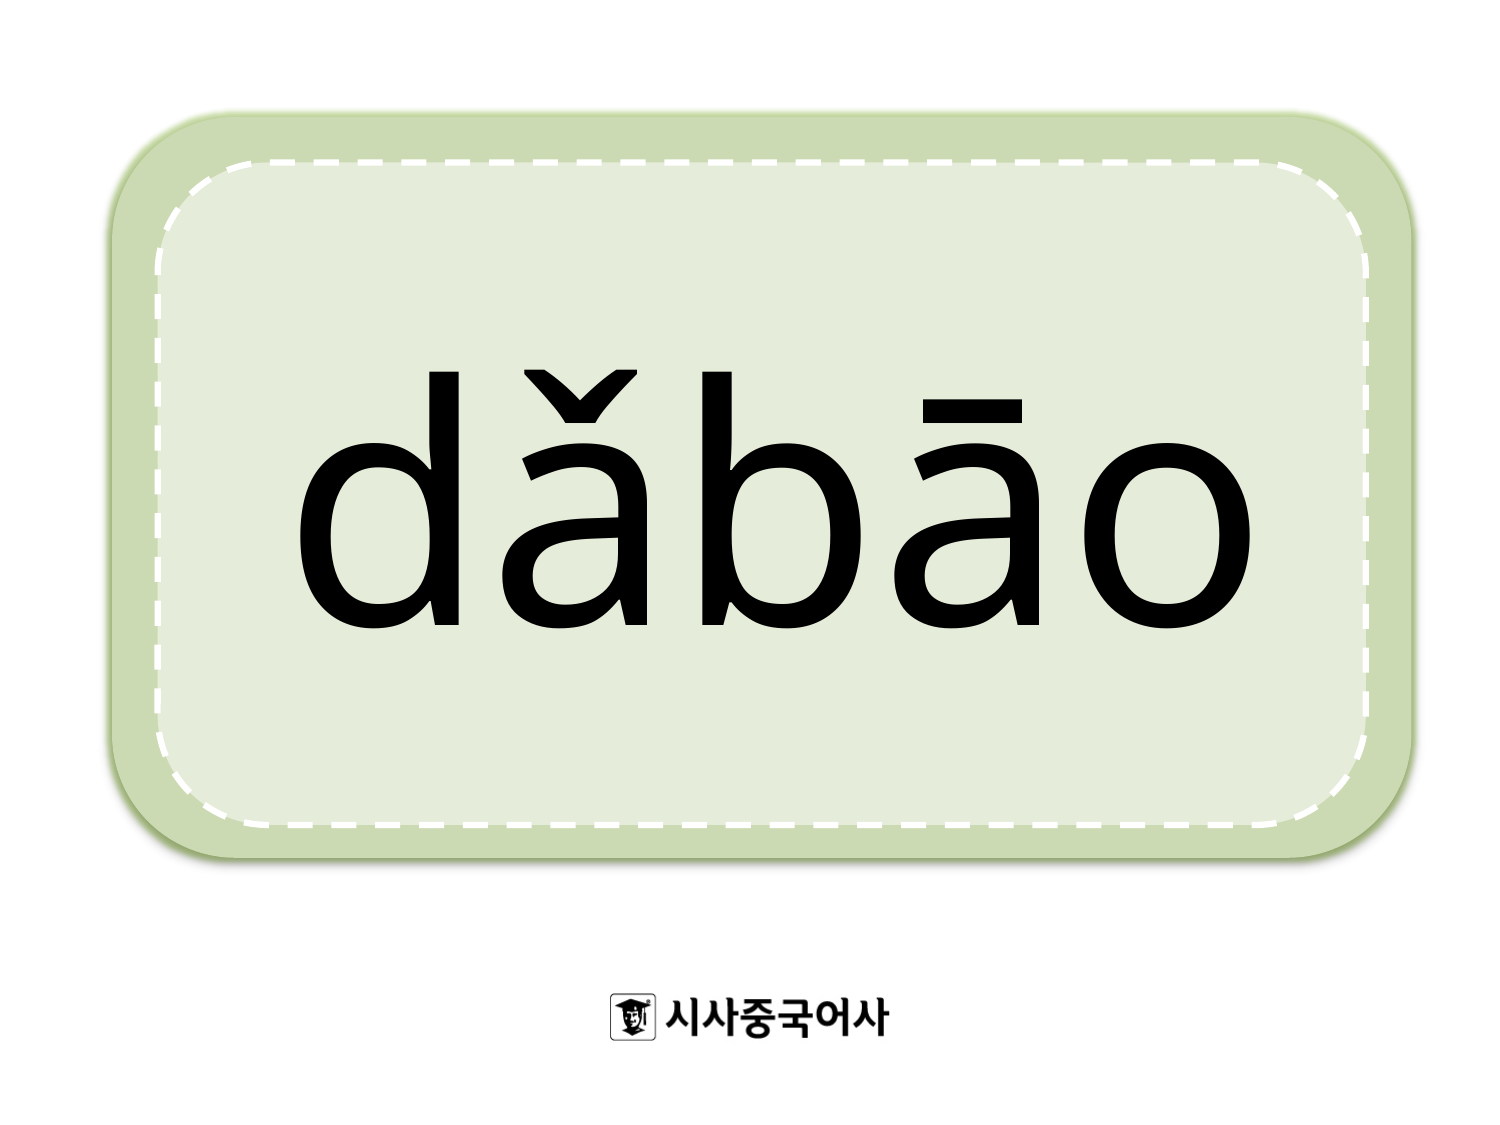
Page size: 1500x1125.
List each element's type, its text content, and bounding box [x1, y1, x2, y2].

picture [602, 987, 898, 1047]
text_box dǎbāo [171, 160, 1380, 824]
